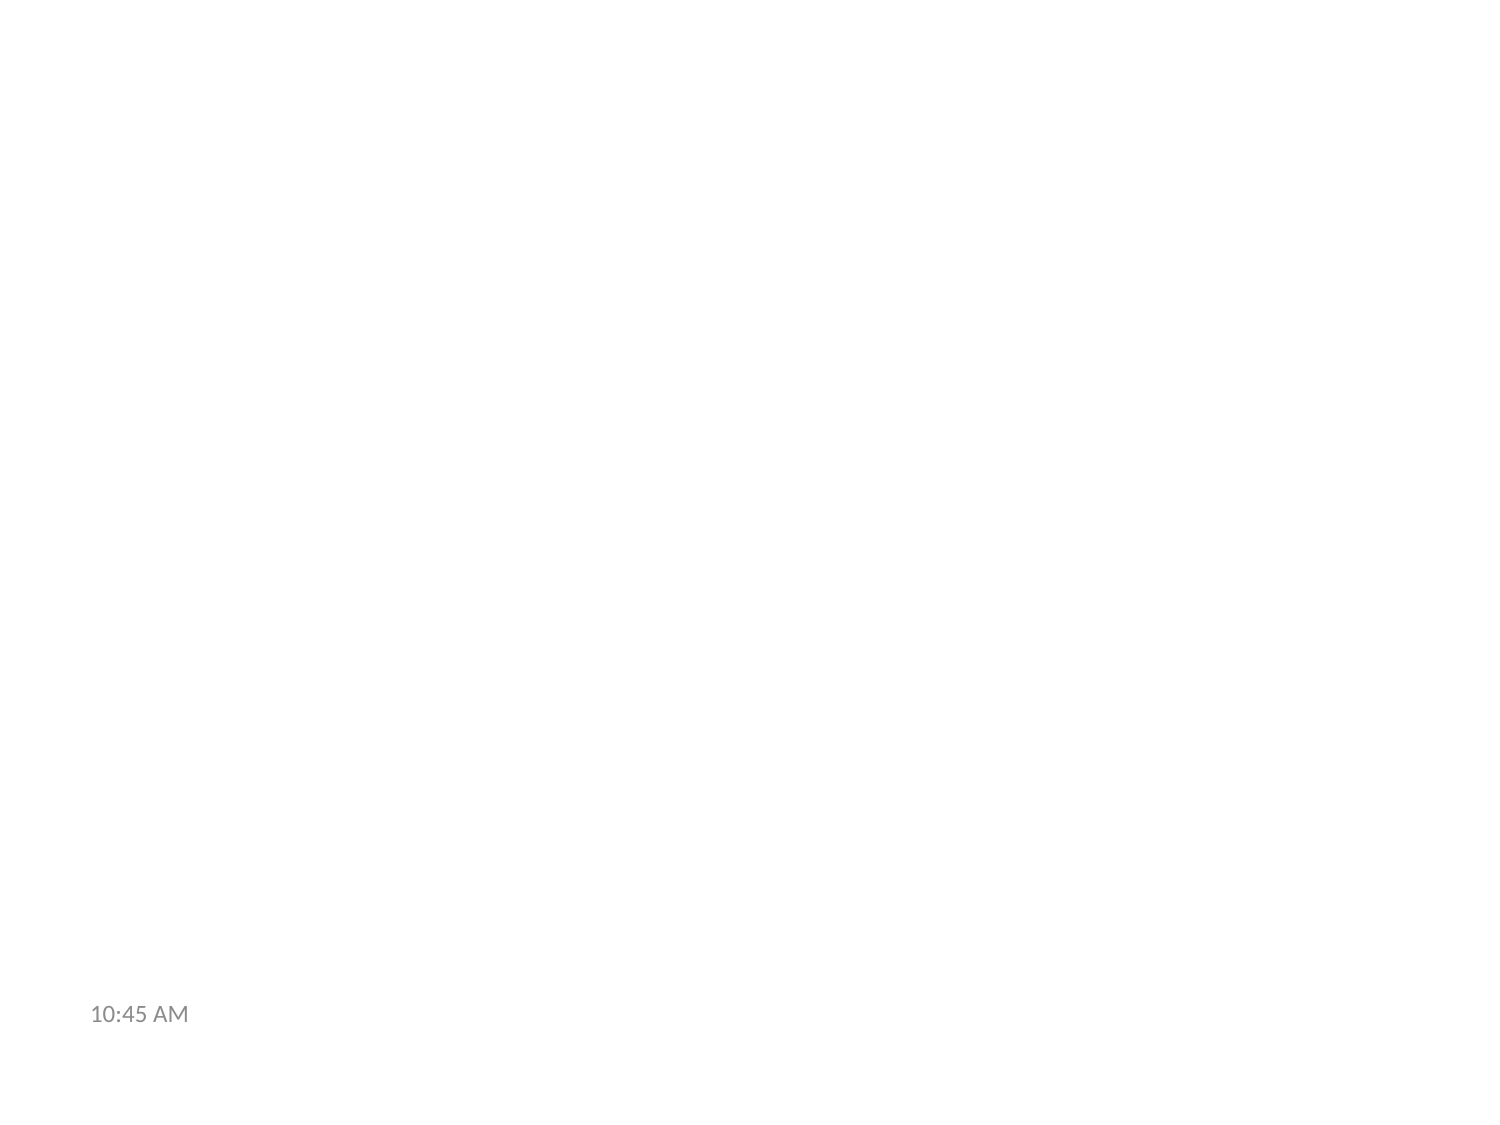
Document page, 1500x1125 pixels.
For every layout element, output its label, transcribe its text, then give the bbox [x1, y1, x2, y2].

text_box 3:35 PM [75, 982, 425, 1043]
